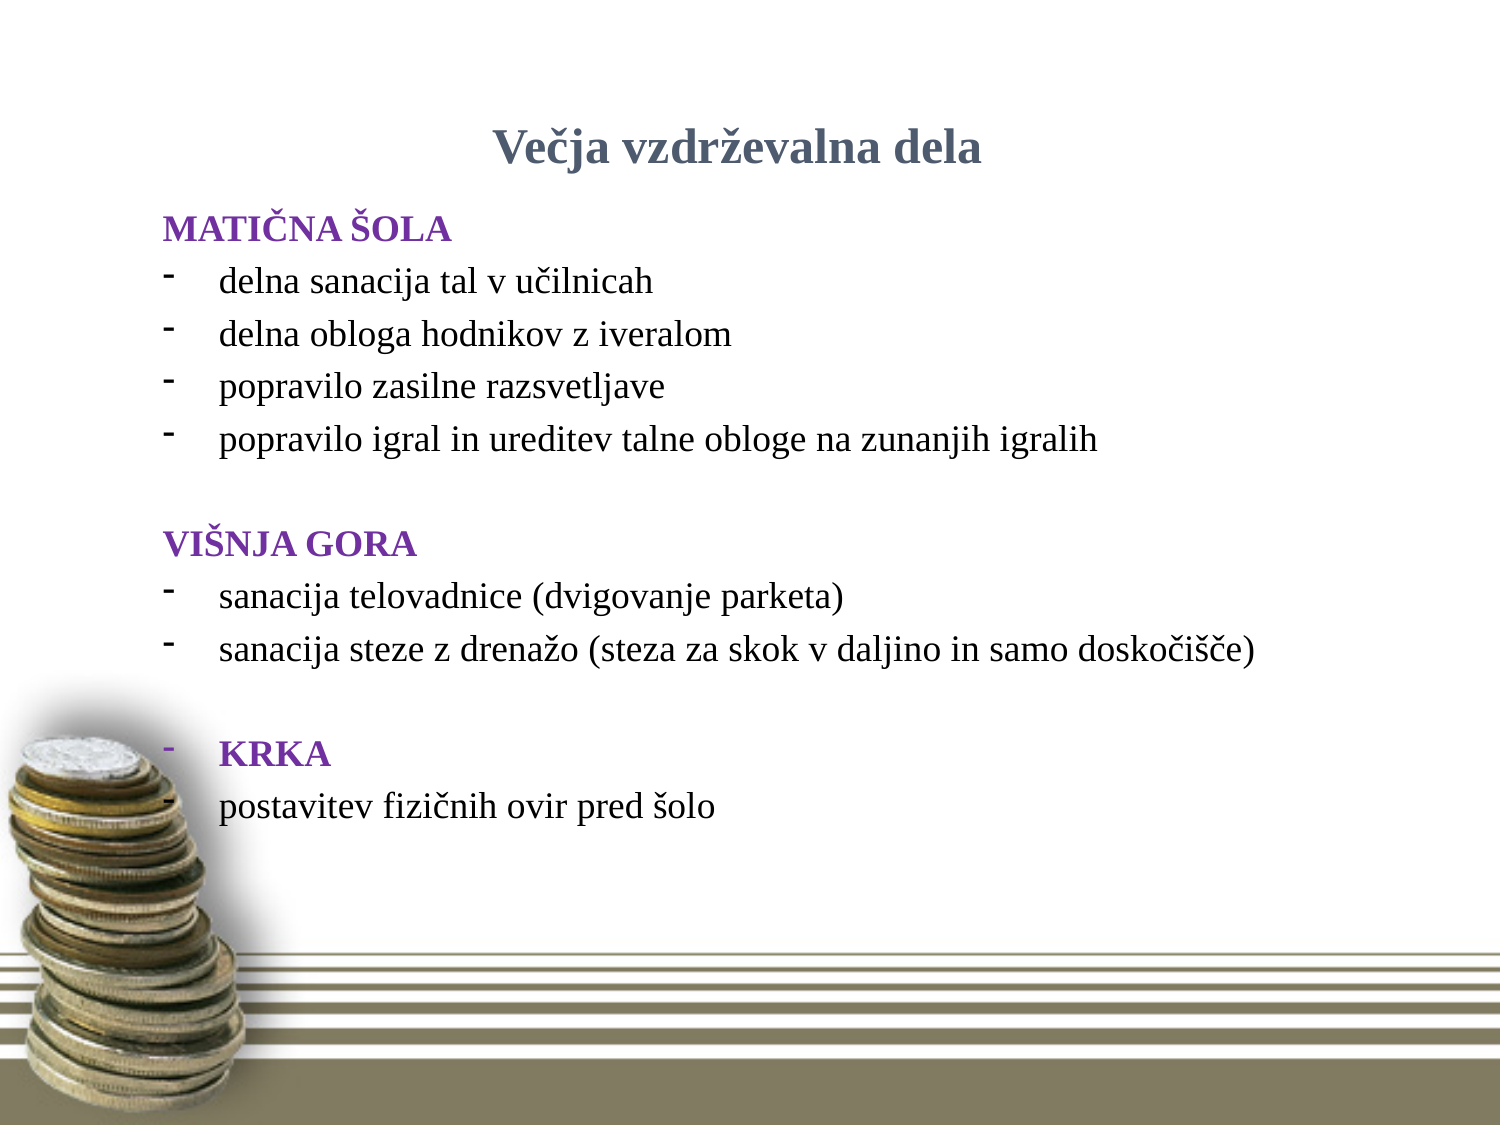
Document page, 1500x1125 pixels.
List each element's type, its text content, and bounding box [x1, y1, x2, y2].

subtitle MATIČNA ŠOLA delna sanacija tal v učilnicah delna obloga hodnikov z iveralom popravilo zasilne razsvetljave popravilo igral in ureditev talne obloge na zunanjih igralih VIŠNJA GORA sanacija telovadnice (dvigovanje parketa) sanacija steze z drenažo (steza za skok v daljino in samo doskočišče) KRKA postavitev fizičnih ovir pred šolo [147, 196, 1294, 847]
title Večja vzdrževalna dela [100, 89, 1376, 197]
picture [0, 0, 1500, 1125]
